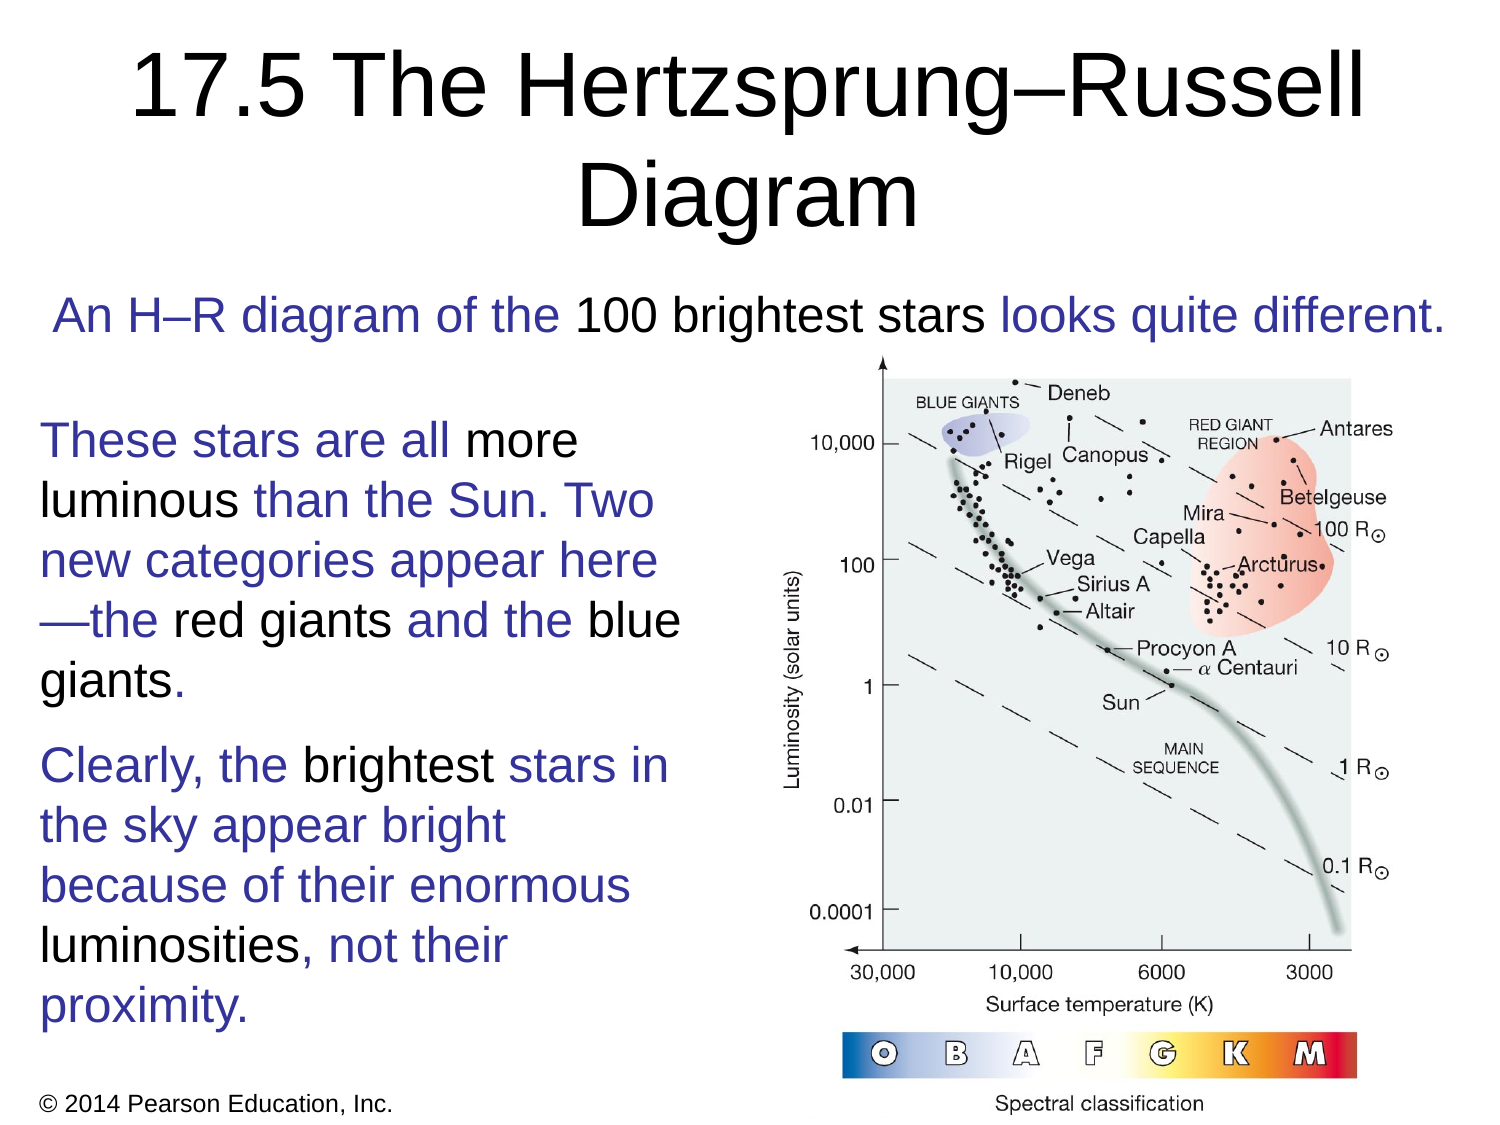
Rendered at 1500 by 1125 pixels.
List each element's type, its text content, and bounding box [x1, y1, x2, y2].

picture [775, 347, 1401, 1118]
title 17.5 The Hertzsprung–Russell Diagram [17, 53, 1480, 217]
text_box An H–R diagram of the 100 brightest stars looks quite different. [37, 274, 1463, 350]
text_box These stars are all more luminous than the Sun. Two new categories appear here—the red giants and the blue giants. Clearly, the brightest stars in the sky appear bright because of their enormous luminosities, not their proximity. [24, 399, 700, 1040]
